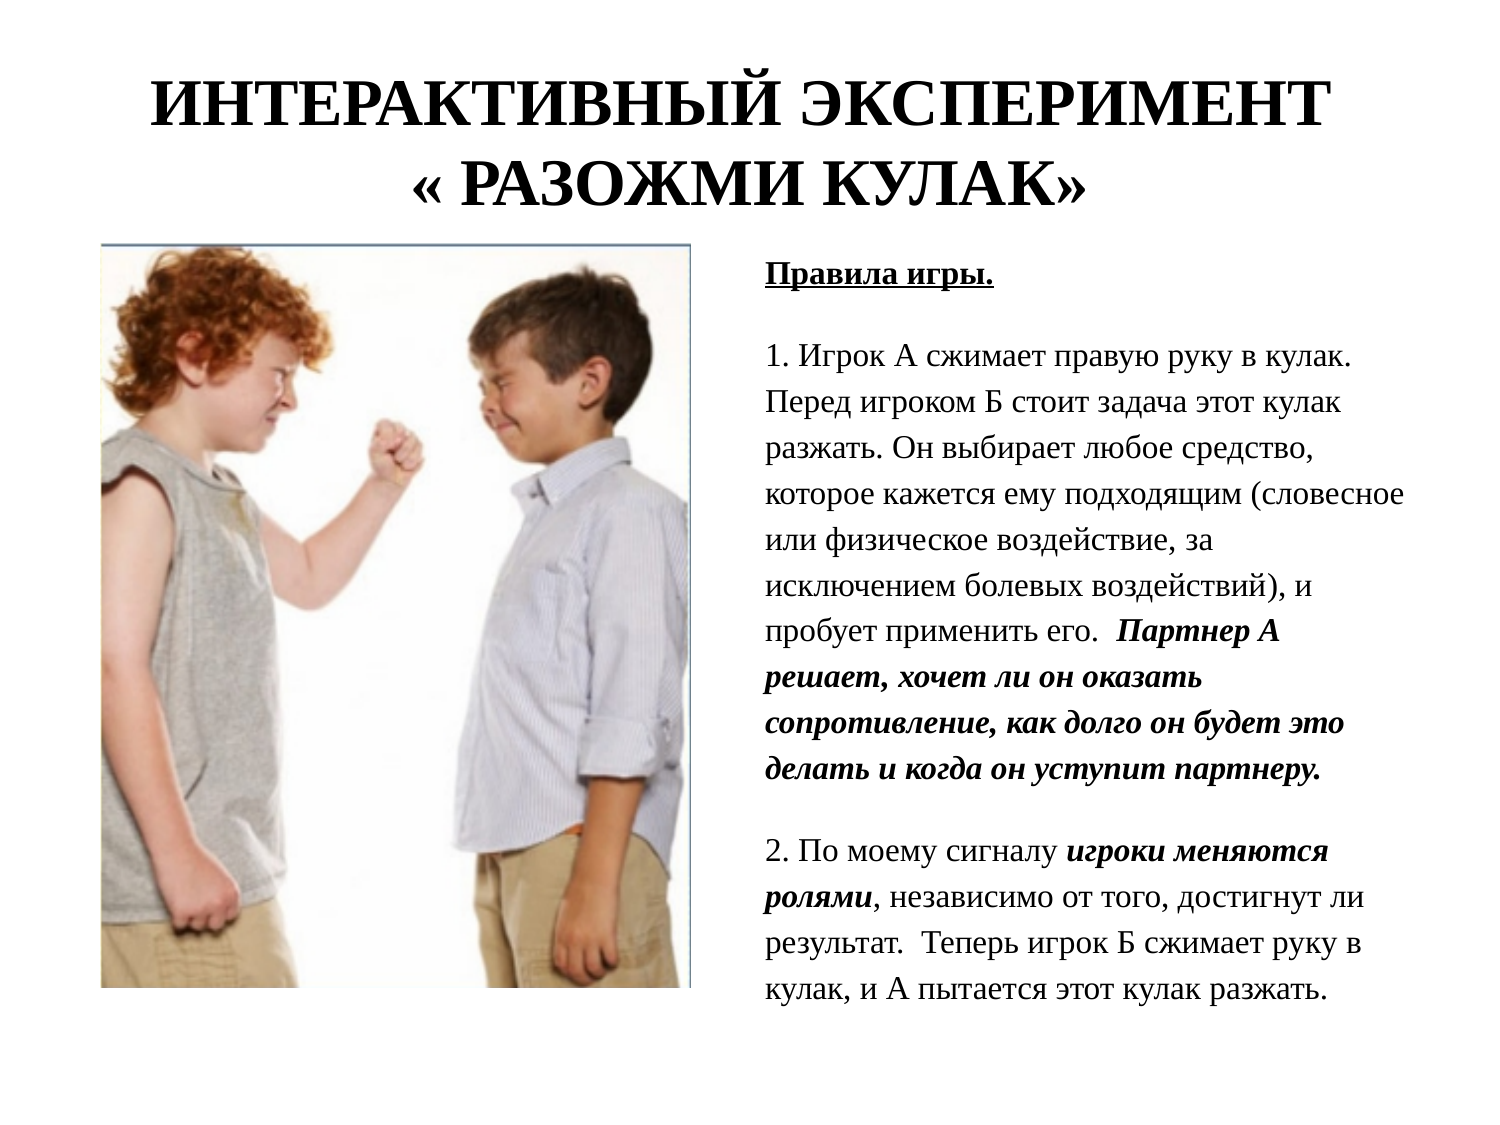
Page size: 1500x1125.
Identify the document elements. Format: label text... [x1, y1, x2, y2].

picture [100, 243, 692, 988]
title ИНТЕРАКТИВНЫЙ ЭКСПЕРИМЕНТ « РАЗОЖМИ КУЛАК» [75, 45, 1425, 233]
list Правила игры. 1. Игрок А сжимает правую руку в кулак. Перед игроком Б стоит задача этот кулак разжать. Он выбирает любое средство, которое кажется ему подходящим (словесное или физическое воздействие, за исключением болевых воздействий), и пробует применить его. Партнер А решает, хочет ли он оказать сопротивление, как долго он будет это делать и когда он уступит партнеру. 2. По моему сигналу игроки меняются ролями, независимо от того, достигнут ли результат. Теперь игрок Б сжимает руку в кулак, и А пытается этот кулак разжать. [750, 237, 1425, 980]
